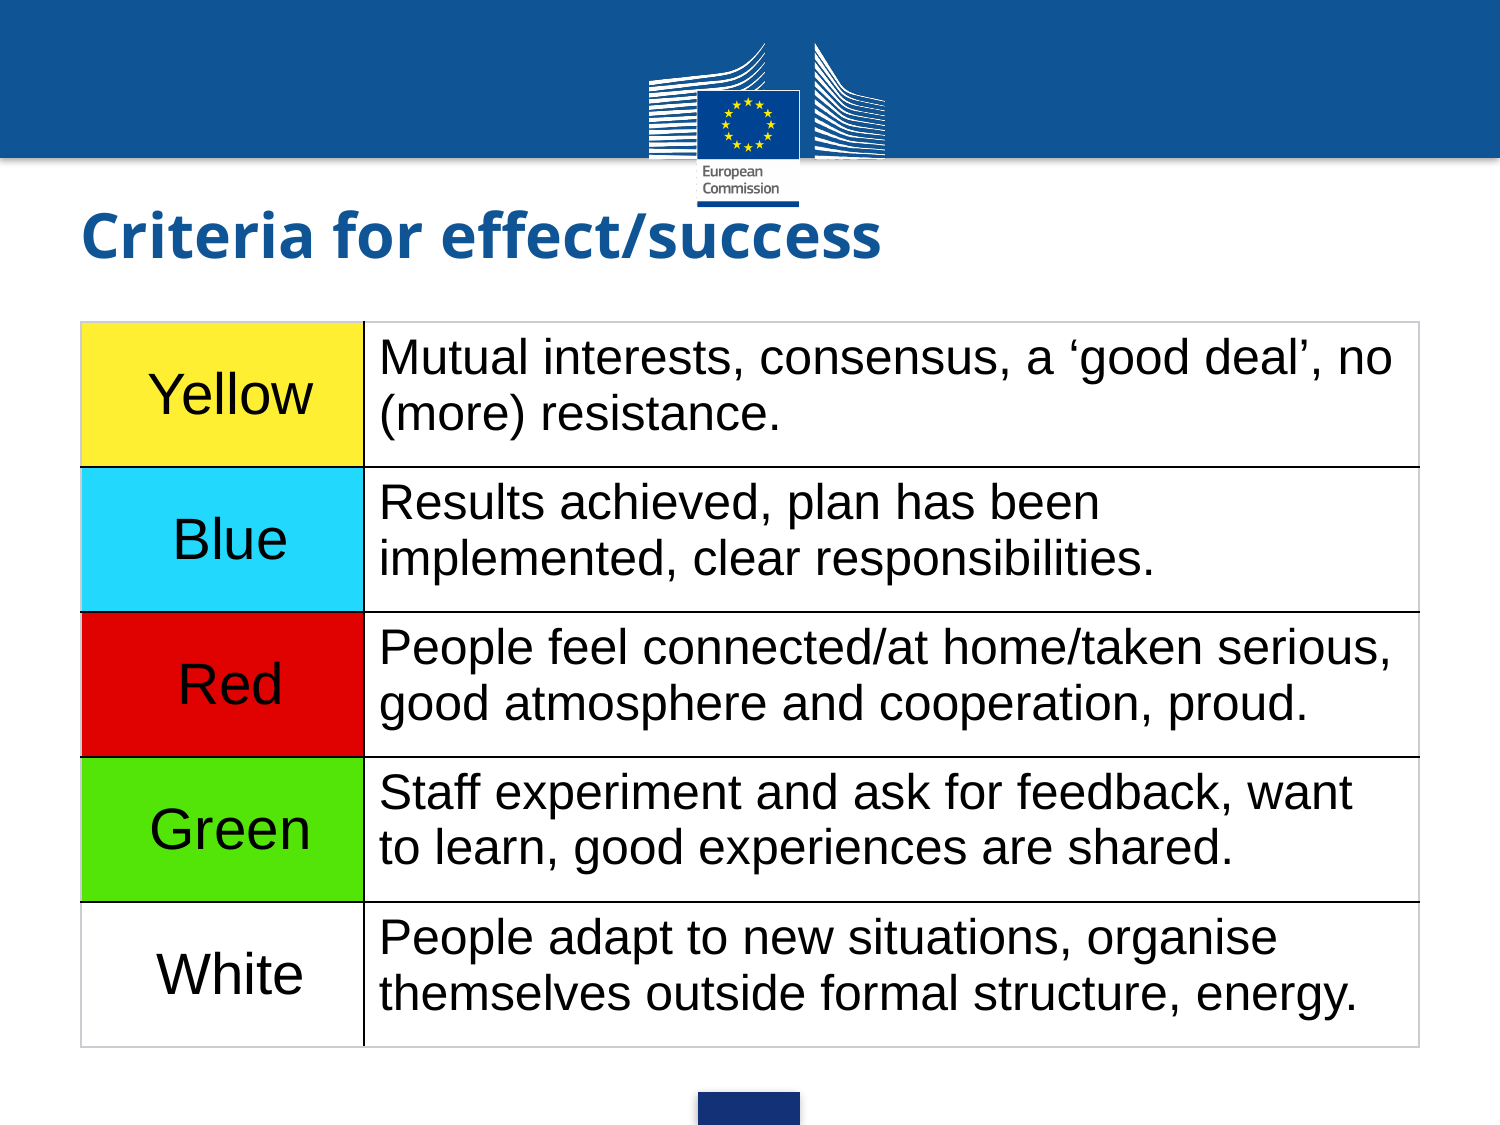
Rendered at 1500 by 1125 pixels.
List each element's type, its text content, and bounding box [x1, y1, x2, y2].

table_cell Results achieved, plan has been implemented, clear responsibilities. [365, 468, 1418, 611]
table_cell People adapt to new situations, organise themselves outside formal structure, energy. [365, 903, 1418, 1046]
title Criteria for effect/success [64, 165, 1340, 303]
table_cell White [82, 903, 363, 1046]
table_header Yellow [82, 323, 363, 466]
table_cell Green [82, 758, 363, 901]
table_cell People feel connected/at home/taken serious, good atmosphere and cooperation, proud. [365, 613, 1418, 756]
picture [649, 42, 885, 165]
table_header Mutual interests, consensus, a ‘good deal’, no (more) resistance. [365, 323, 1418, 466]
table_cell Blue [82, 468, 363, 611]
table_cell Red [82, 613, 363, 756]
table_cell Staff experiment and ask for feedback, want to learn, good experiences are shared. [365, 758, 1418, 901]
